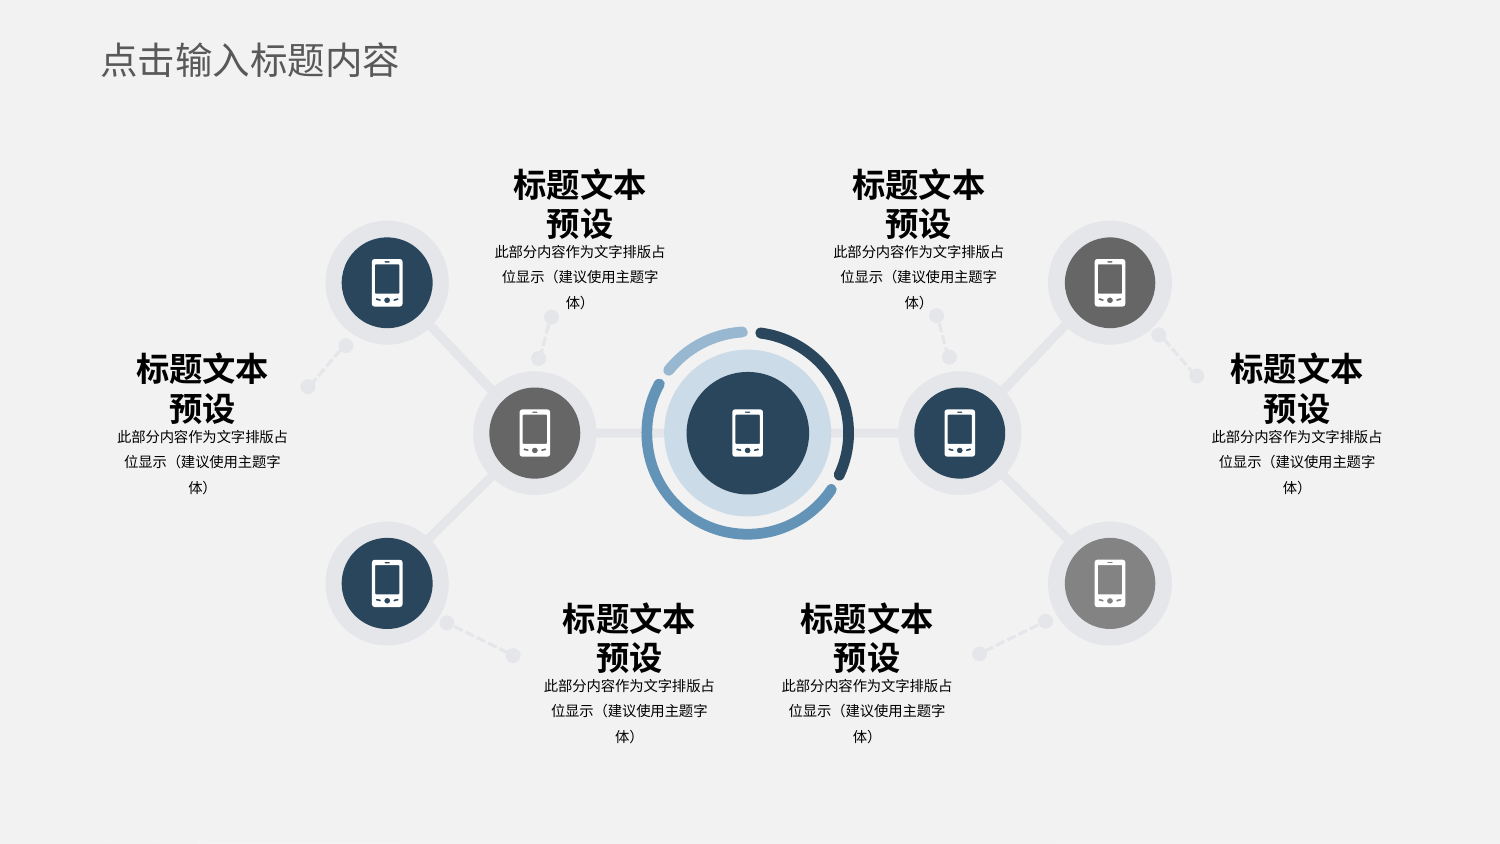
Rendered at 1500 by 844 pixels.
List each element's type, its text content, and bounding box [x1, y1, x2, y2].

text_box 点击输入标题内容 [100, 28, 450, 91]
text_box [95, 186, 1405, 754]
